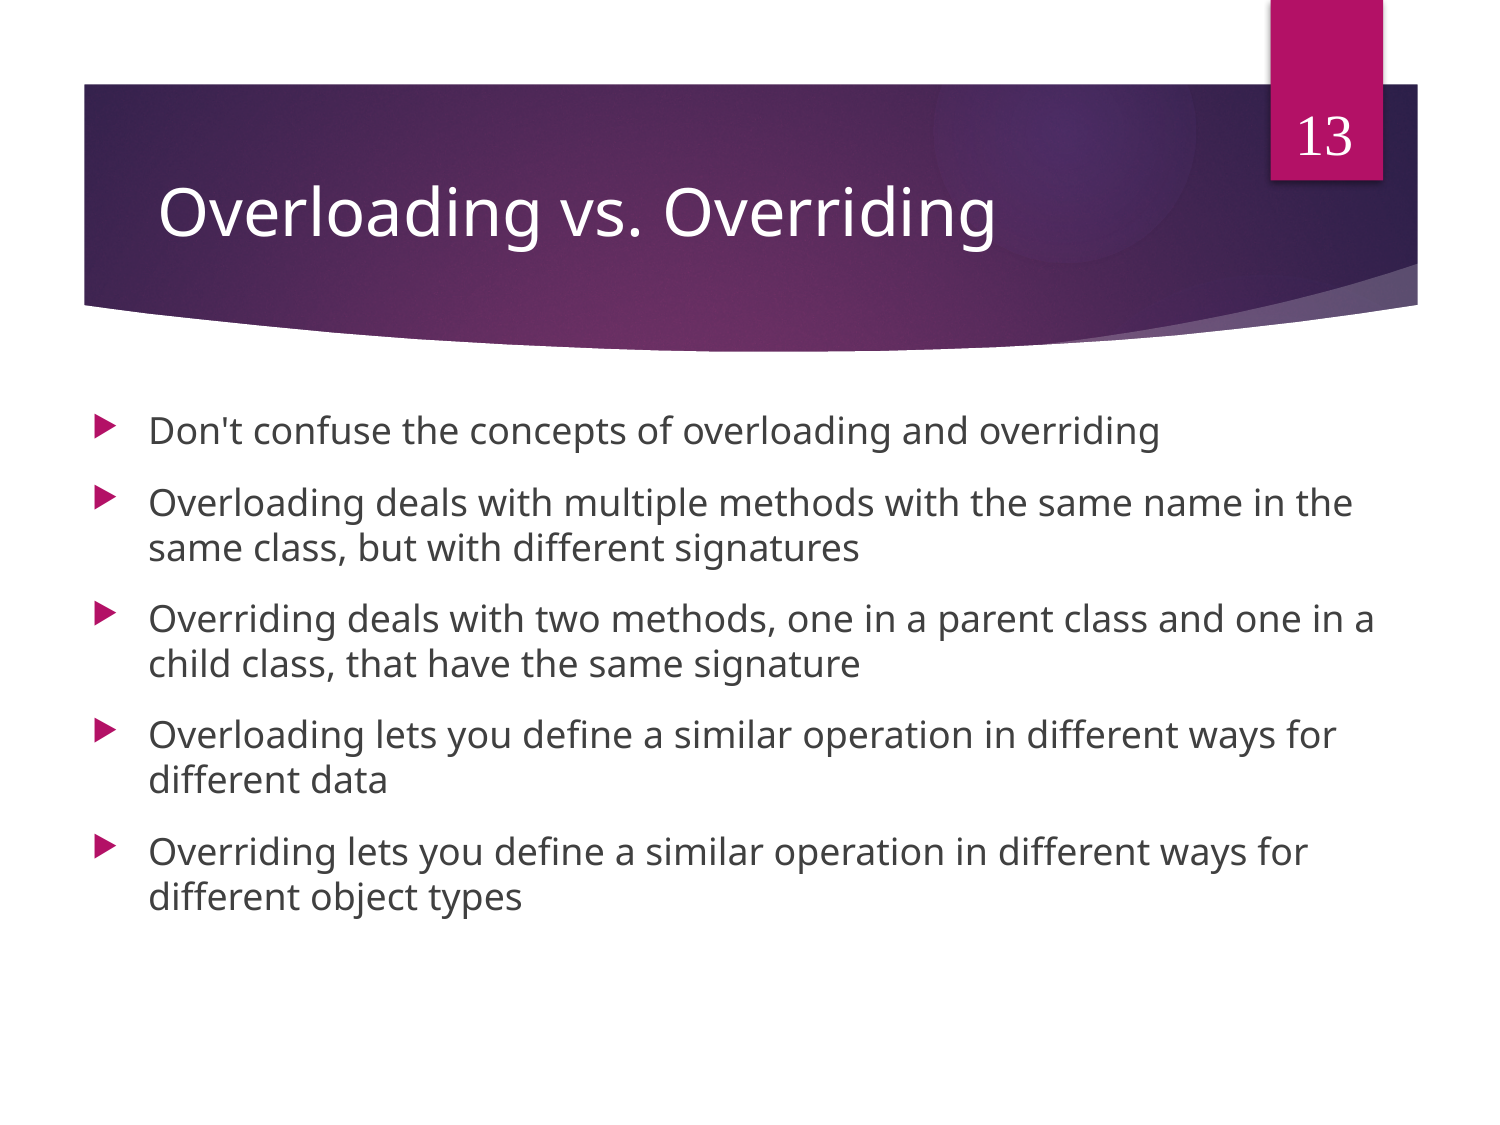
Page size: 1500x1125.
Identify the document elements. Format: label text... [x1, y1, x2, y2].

list Don't confuse the concepts of overloading and overriding Overloading deals with multiple methods with the same name in the same class, but with different signatures Overriding deals with two methods, one in a parent class and one in a child class, that have the same signature Overloading lets you define a similar operation in different ways for different data Overriding lets you define a similar operation in different ways for different object types [76, 399, 1450, 1025]
title Overloading vs. Overriding [141, 152, 1183, 269]
slide_number 13 [1259, 48, 1390, 175]
